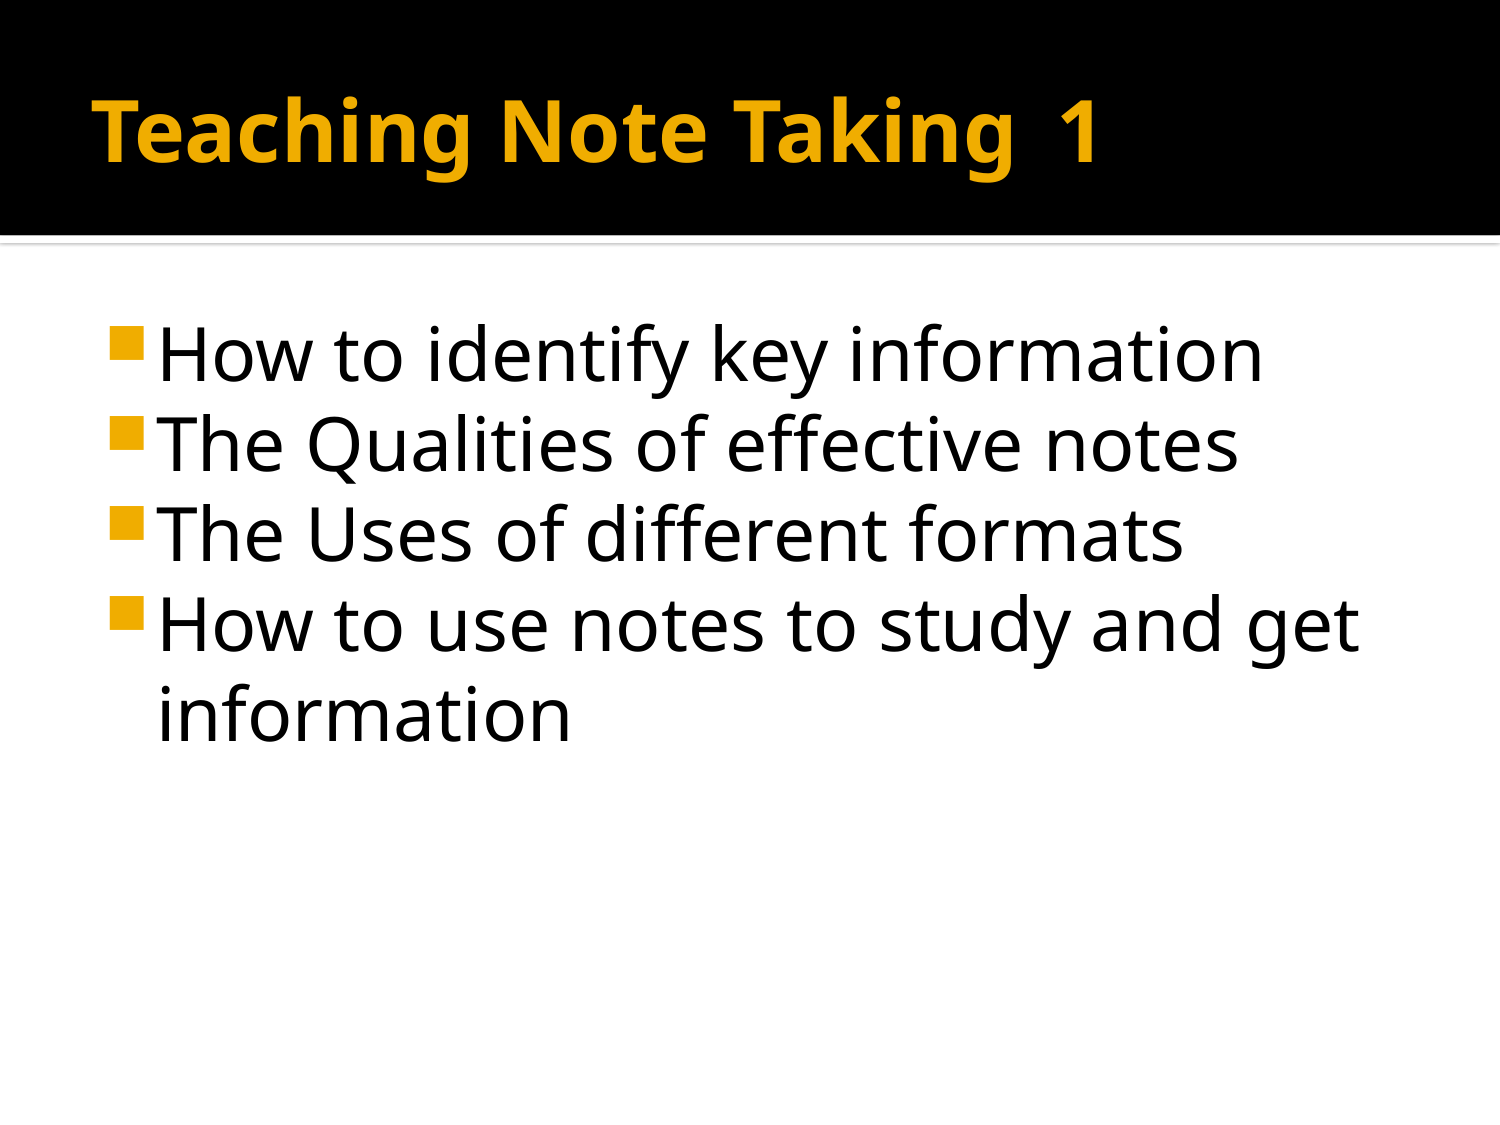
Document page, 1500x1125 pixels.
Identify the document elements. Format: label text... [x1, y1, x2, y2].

title Teaching Note Taking 1 [75, 25, 1425, 231]
list How to identify key information The Qualities of effective notes The Uses of different formats How to use notes to study and get information [75, 291, 1425, 1050]
